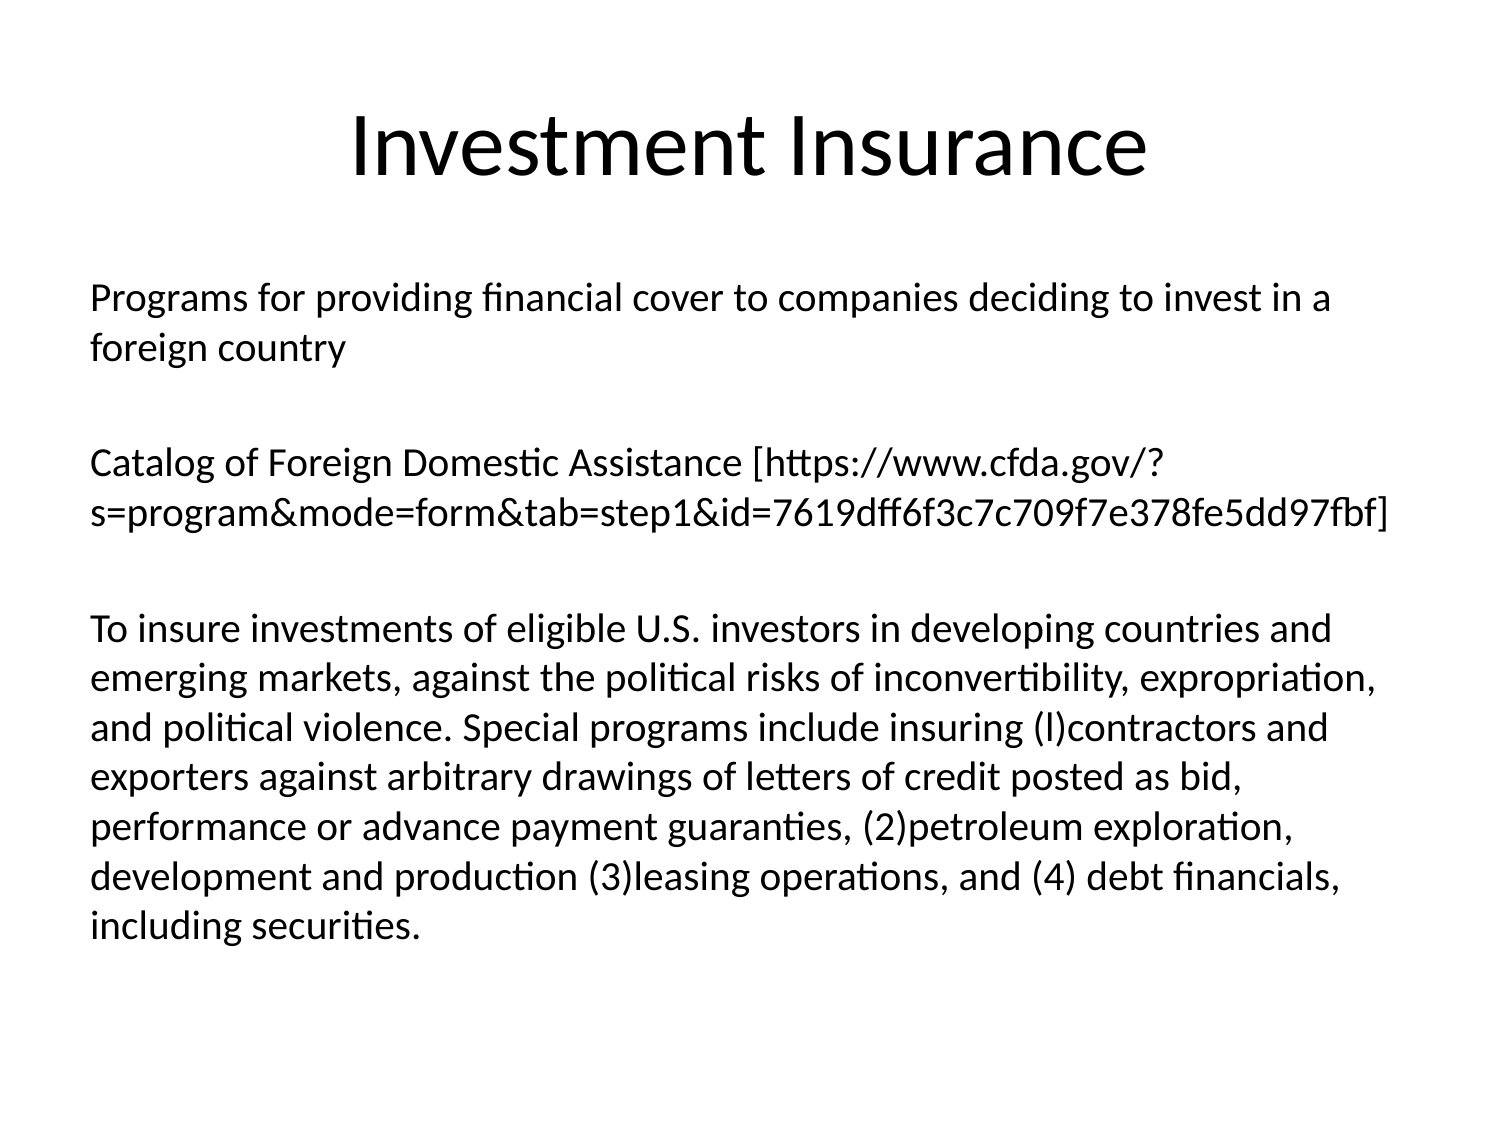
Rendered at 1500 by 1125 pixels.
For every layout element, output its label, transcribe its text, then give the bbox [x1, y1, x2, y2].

title Investment Insurance [75, 45, 1425, 233]
list Programs for providing financial cover to companies deciding to invest in a foreign country Catalog of Foreign Domestic Assistance [https://www.cfda.gov/?s=program&mode=form&tab=step1&id=7619dff6f3c7c709f7e378fe5dd97fbf] To insure investments of eligible U.S. investors in developing countries and emerging markets, against the political risks of inconvertibility, expropriation, and political violence. Special programs include insuring (l)contractors and exporters against arbitrary drawings of letters of credit posted as bid, performance or advance payment guaranties, (2)petroleum exploration, development and production (3)leasing operations, and (4) debt financials, including securities. [75, 262, 1425, 1005]
